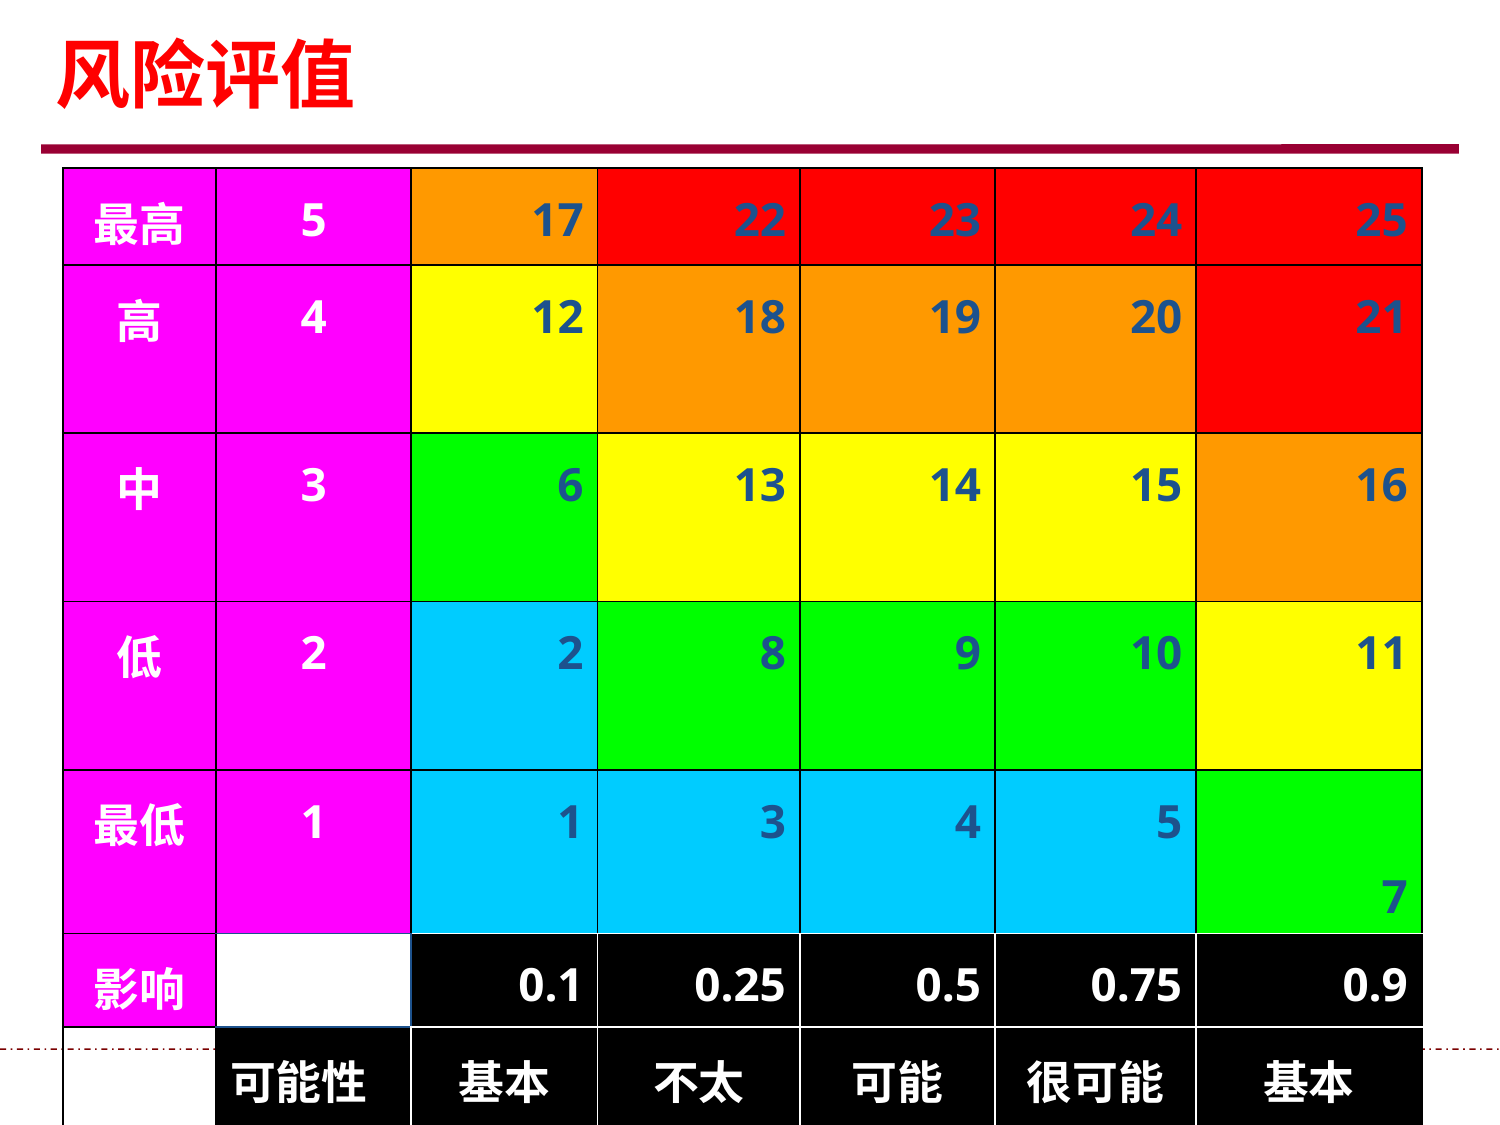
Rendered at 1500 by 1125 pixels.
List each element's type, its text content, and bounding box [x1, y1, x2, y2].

table_cell 基本 会发生 [1197, 1028, 1421, 1125]
table_cell 3 [217, 434, 410, 601]
table_cell 21 [1197, 266, 1421, 432]
table_cell 4 [217, 266, 410, 432]
table_cell 0.25 [598, 934, 799, 1026]
table_cell 2 [412, 602, 597, 769]
table_cell 9 [801, 602, 994, 769]
table_cell 19 [801, 266, 994, 432]
table_cell 6 [412, 434, 597, 601]
table_header 17 [412, 169, 597, 264]
table_cell 0.1 [412, 934, 597, 1026]
table_cell 可能性 [217, 1028, 410, 1125]
table_cell 基本 不可能 [412, 1028, 597, 1125]
table_cell 很可能 [996, 1028, 1195, 1125]
table_cell 0.75 [996, 934, 1195, 1026]
table_cell 10 [996, 602, 1195, 769]
table_header 24 [996, 169, 1195, 264]
table_cell 15 [996, 434, 1195, 601]
table_cell 高 [64, 266, 215, 432]
table_cell [64, 1028, 215, 1125]
table_cell 可能 [801, 1028, 994, 1125]
table_header 最高 [64, 169, 215, 264]
table_cell 16 [1197, 434, 1421, 601]
table_header 22 [598, 169, 799, 264]
table_cell 5 [996, 771, 1195, 933]
table_cell 8 [598, 602, 799, 769]
table_cell 低 [64, 602, 215, 769]
table_cell 2 [217, 602, 410, 769]
table_cell 影响 [64, 934, 215, 1026]
table_cell 11 [1197, 602, 1421, 769]
table_cell 7 [1197, 771, 1421, 933]
table_cell 13 [598, 434, 799, 601]
table_cell [217, 934, 410, 1026]
table_cell 0.9 [1197, 934, 1421, 1026]
table_cell 4 [801, 771, 994, 933]
table_cell 不太 可能 [598, 1028, 799, 1125]
table_cell 14 [801, 434, 994, 601]
table_cell 最低 [64, 771, 215, 933]
table_cell 3 [598, 771, 799, 933]
table_cell 12 [412, 266, 597, 432]
table_header 23 [801, 169, 994, 264]
table_header 25 [1197, 169, 1421, 264]
table_cell 中 [64, 434, 215, 601]
table_cell 18 [598, 266, 799, 432]
table_header 5 [217, 169, 410, 264]
table_cell 1 [217, 771, 410, 933]
table_cell 20 [996, 266, 1195, 432]
table_cell 0.5 [801, 934, 994, 1026]
table_cell 1 [412, 771, 597, 933]
title 风险评值 [40, 18, 1460, 126]
